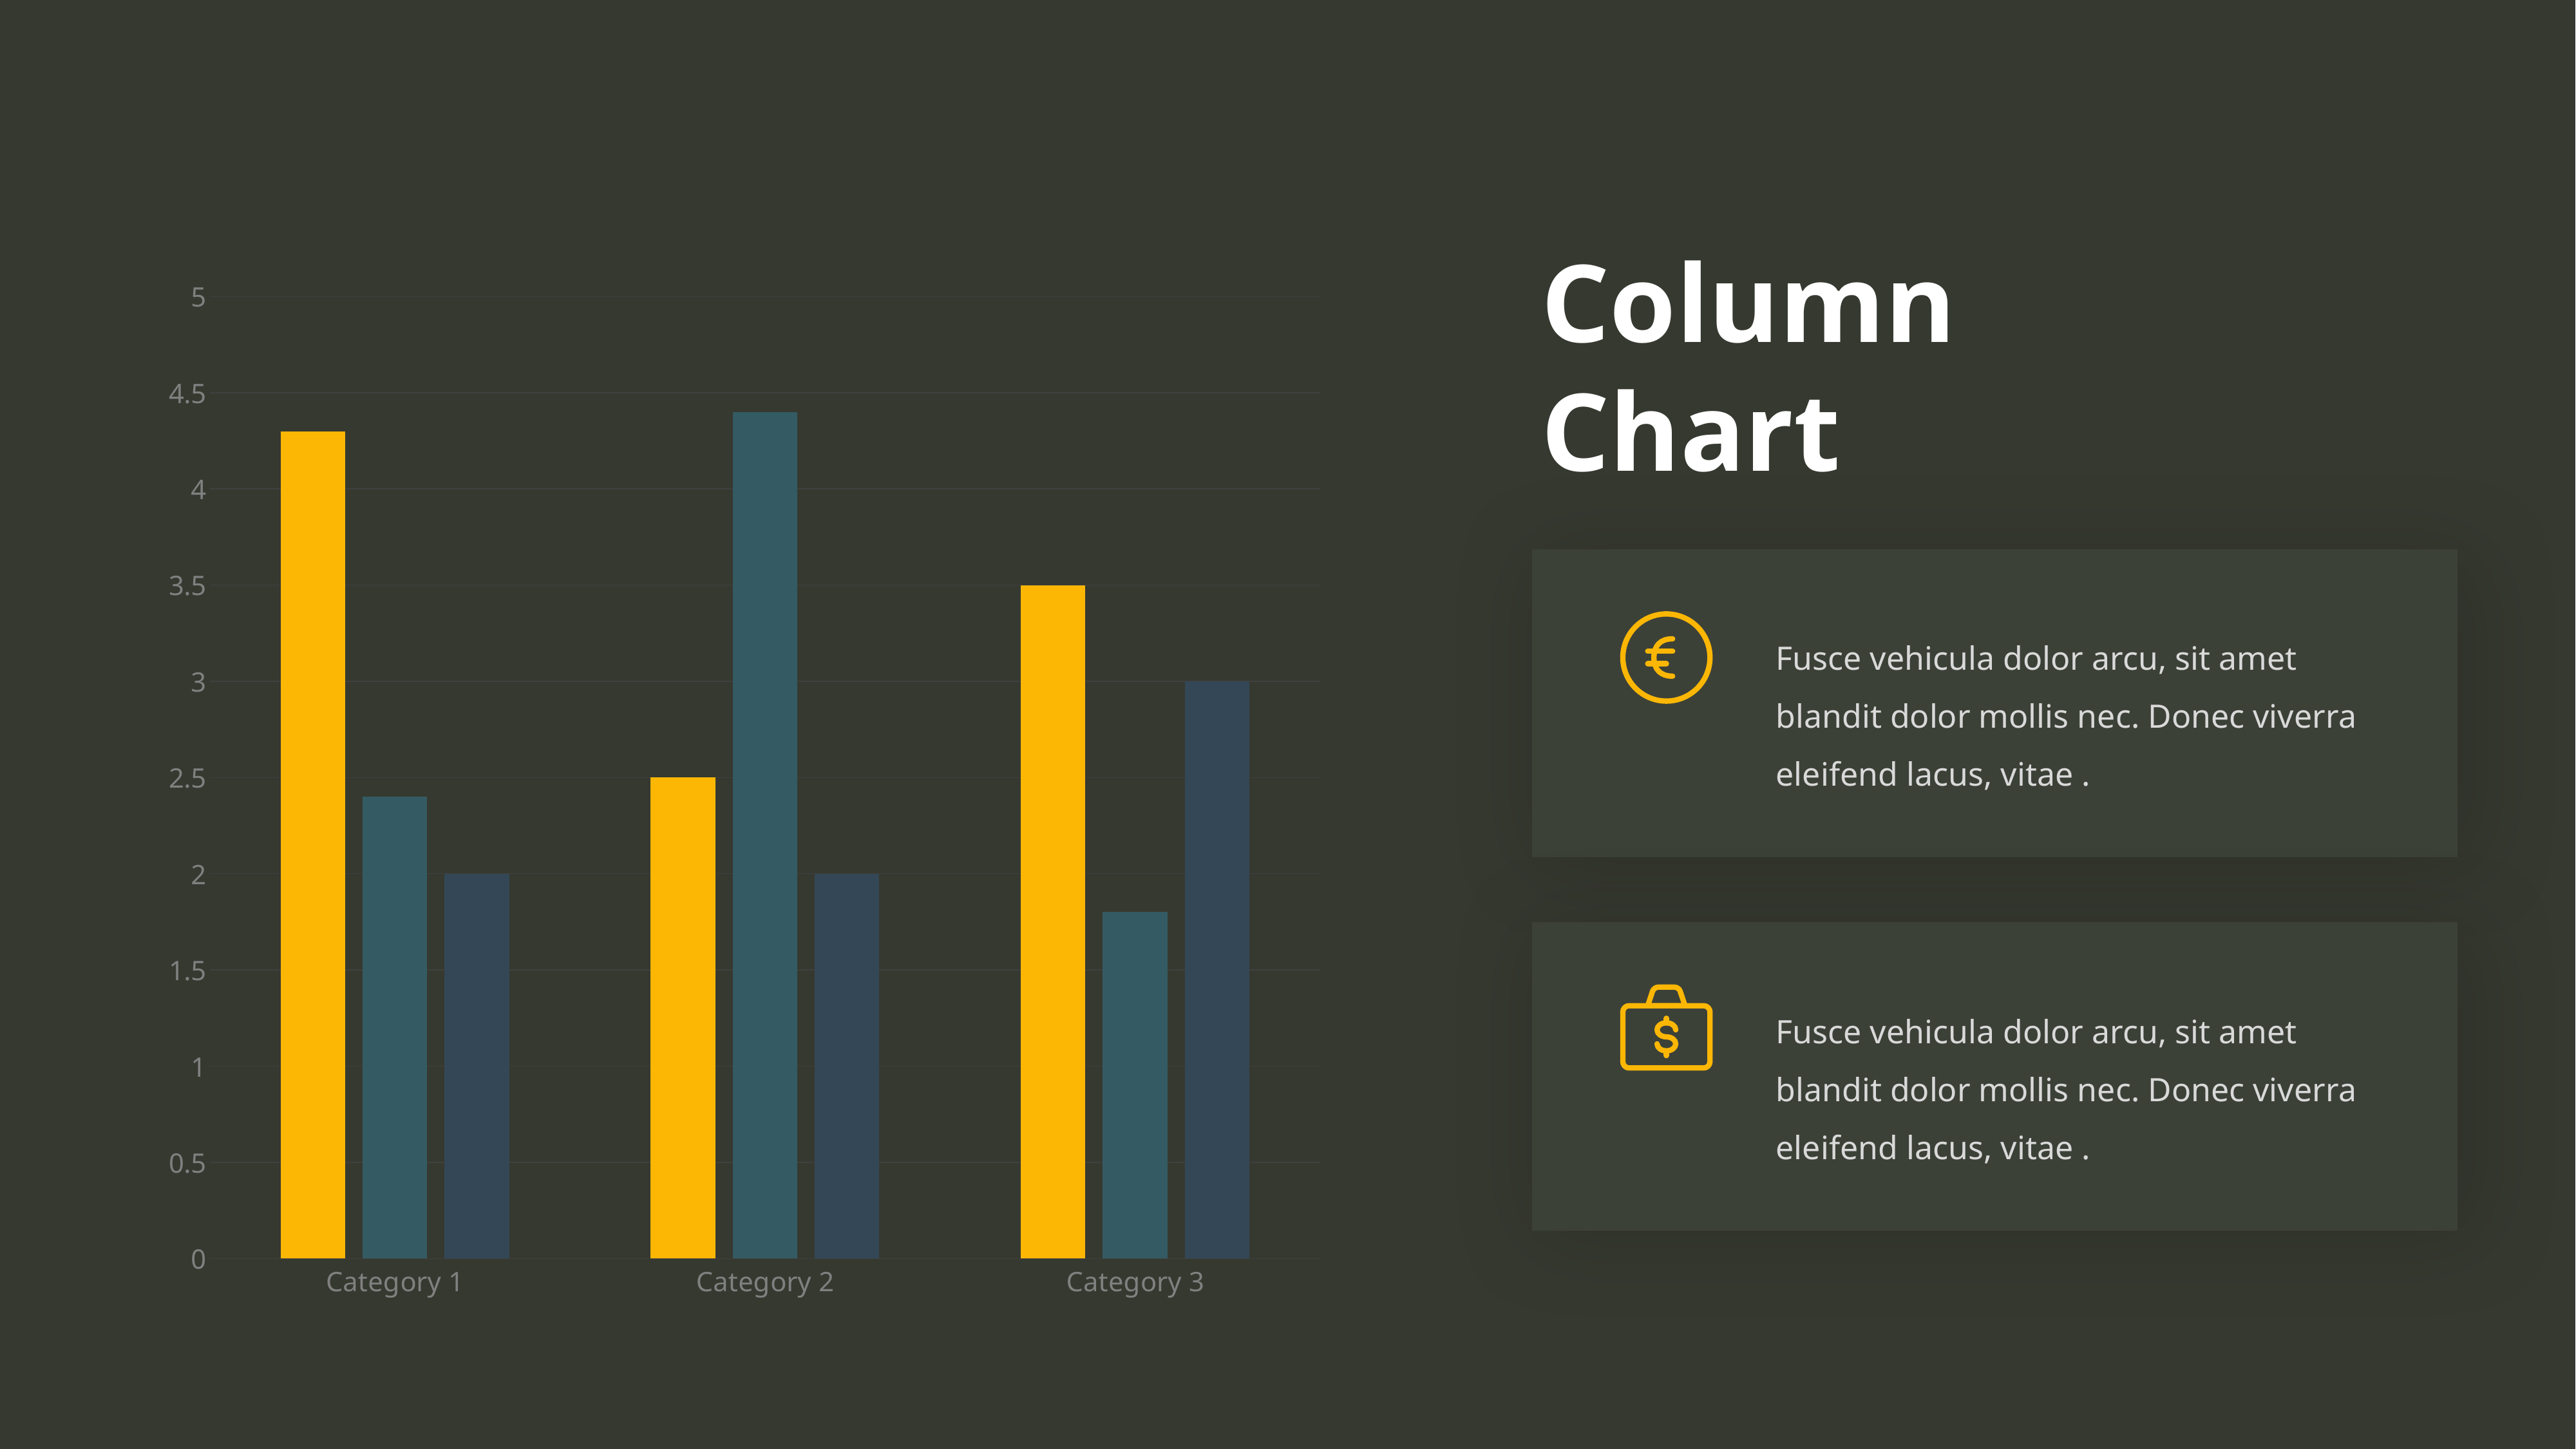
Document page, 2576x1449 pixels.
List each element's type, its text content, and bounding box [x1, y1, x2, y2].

text_box Fusce vehicula dolor arcu, sit amet blandit dolor mollis nec. Donec viverra eleifend lacus, vitae . [1766, 614, 2392, 797]
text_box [1622, 614, 1710, 701]
chart [144, 256, 1345, 1321]
text_box [1531, 922, 2458, 1231]
text_box [1531, 548, 2458, 858]
text_box Column Chart [1531, 230, 2255, 498]
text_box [1622, 987, 1710, 1068]
text_box Fusce vehicula dolor arcu, sit amet blandit dolor mollis nec. Donec viverra eleifend lacus, vitae . [1766, 987, 2392, 1171]
